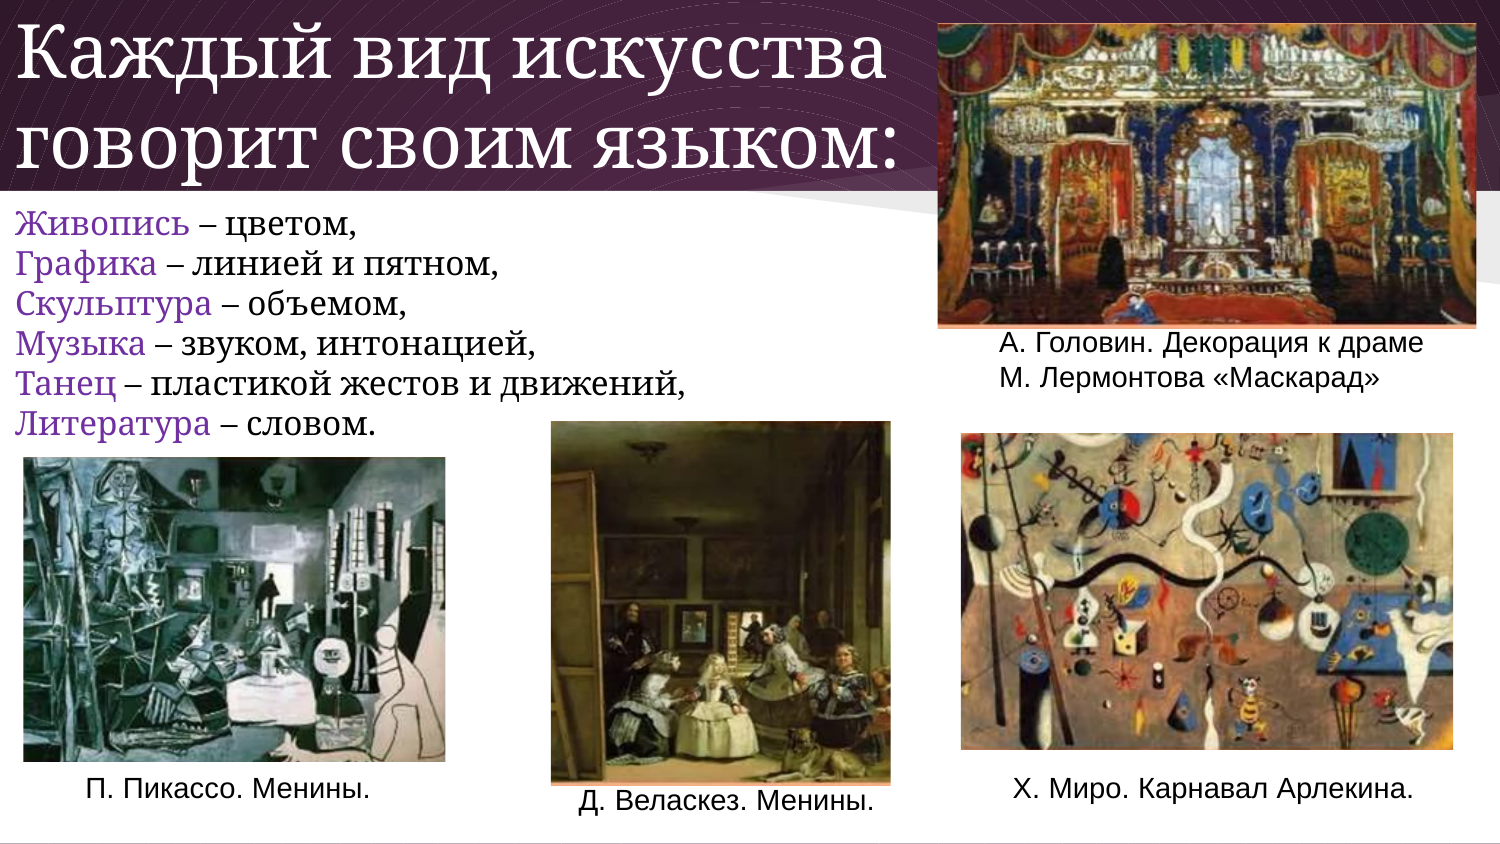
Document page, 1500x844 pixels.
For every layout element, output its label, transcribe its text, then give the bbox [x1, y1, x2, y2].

text_box А. Головин. Декорация к драме М. Лермонтова «Маскарад» [984, 337, 1442, 401]
list Живопись – цветом, Графика – линией и пятном, Скульптура – объемом, Музыка – звуком, интонацией, Танец – пластикой жестов и движений, Литература – словом. [0, 187, 1050, 729]
title Каждый вид искусства говорит своим языком: [0, 23, 935, 165]
text_box Д. Веласкез. Менины. [563, 792, 891, 824]
text_box П. Пикассо. Менины. [70, 769, 387, 812]
picture [960, 433, 1454, 751]
picture [937, 23, 1477, 329]
text_box Х. Миро. Карнавал Арлекина. [997, 761, 1430, 812]
picture [550, 421, 891, 786]
picture [23, 456, 446, 762]
